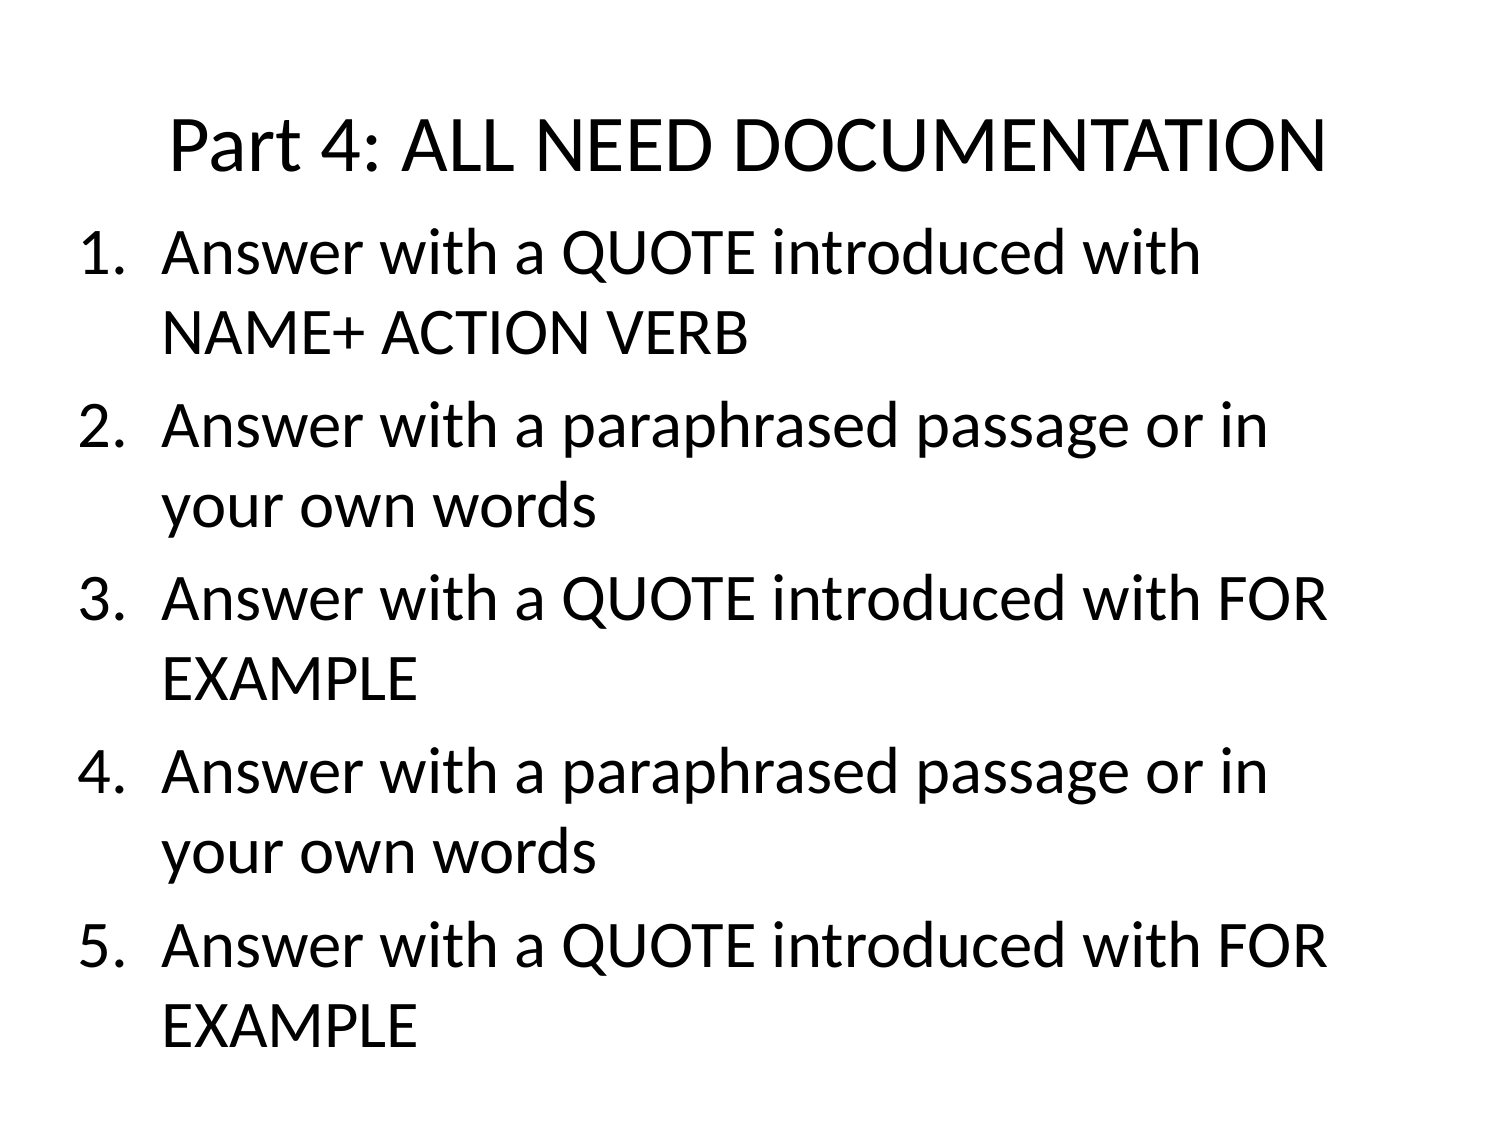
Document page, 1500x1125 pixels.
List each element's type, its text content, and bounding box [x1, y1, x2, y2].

title Part 4: ALL NEED DOCUMENTATION [75, 45, 1425, 233]
list Answer with a QUOTE introduced with NAME+ ACTION VERB Answer with a paraphrased passage or in your own words Answer with a QUOTE introduced with FOR EXAMPLE Answer with a paraphrased passage or in your own words Answer with a QUOTE introduced with FOR EXAMPLE [62, 200, 1413, 943]
